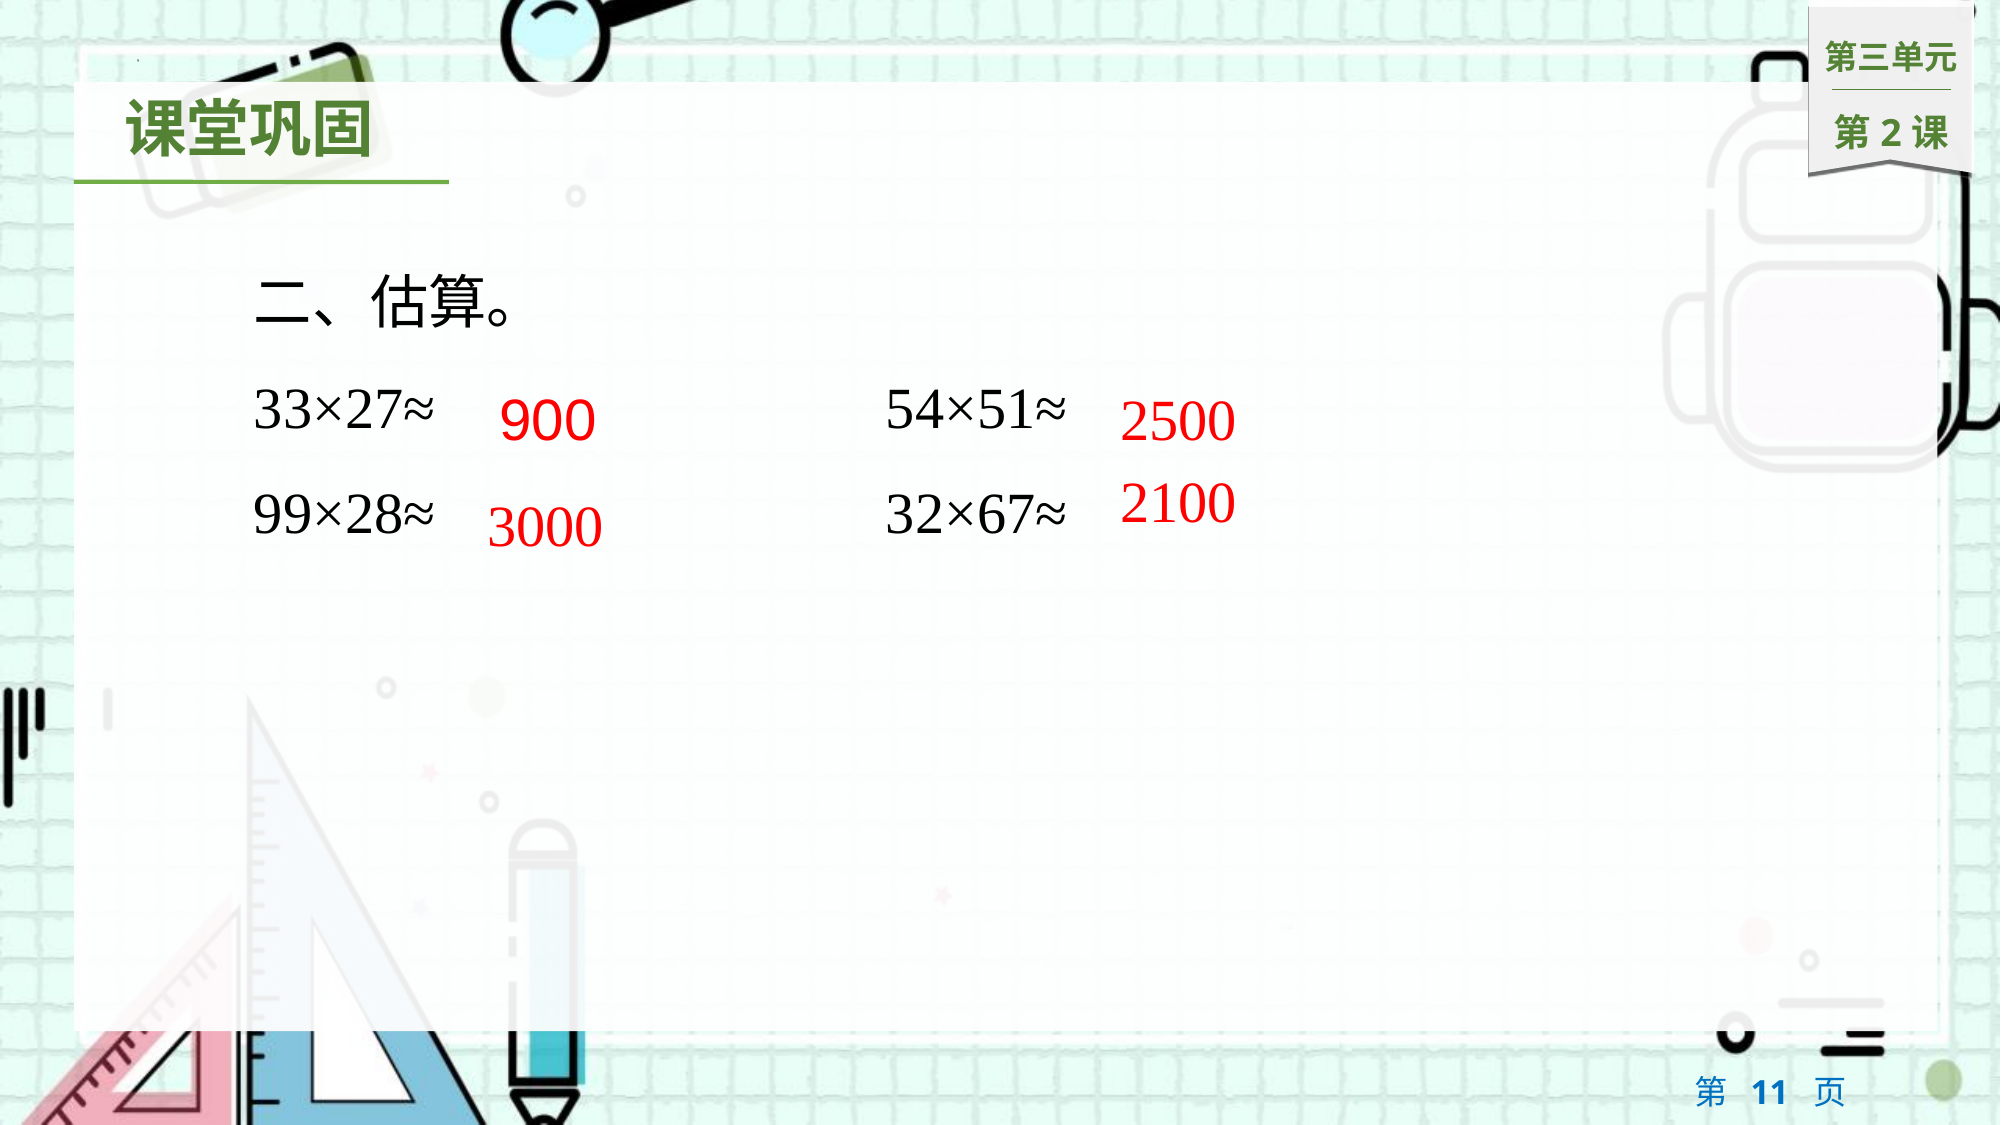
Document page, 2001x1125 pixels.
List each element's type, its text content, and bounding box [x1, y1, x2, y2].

text_box 2500 [1105, 339, 1258, 446]
list 二、估算。 33×27≈ 54×51≈ 99×28≈ 32×67≈ [121, 222, 1903, 985]
list 900 [484, 339, 637, 446]
picture [1938, 168, 1971, 176]
picture [0, 0, 2000, 1125]
text_box 3000 [472, 445, 625, 551]
text_box 2100 [1105, 456, 1258, 563]
